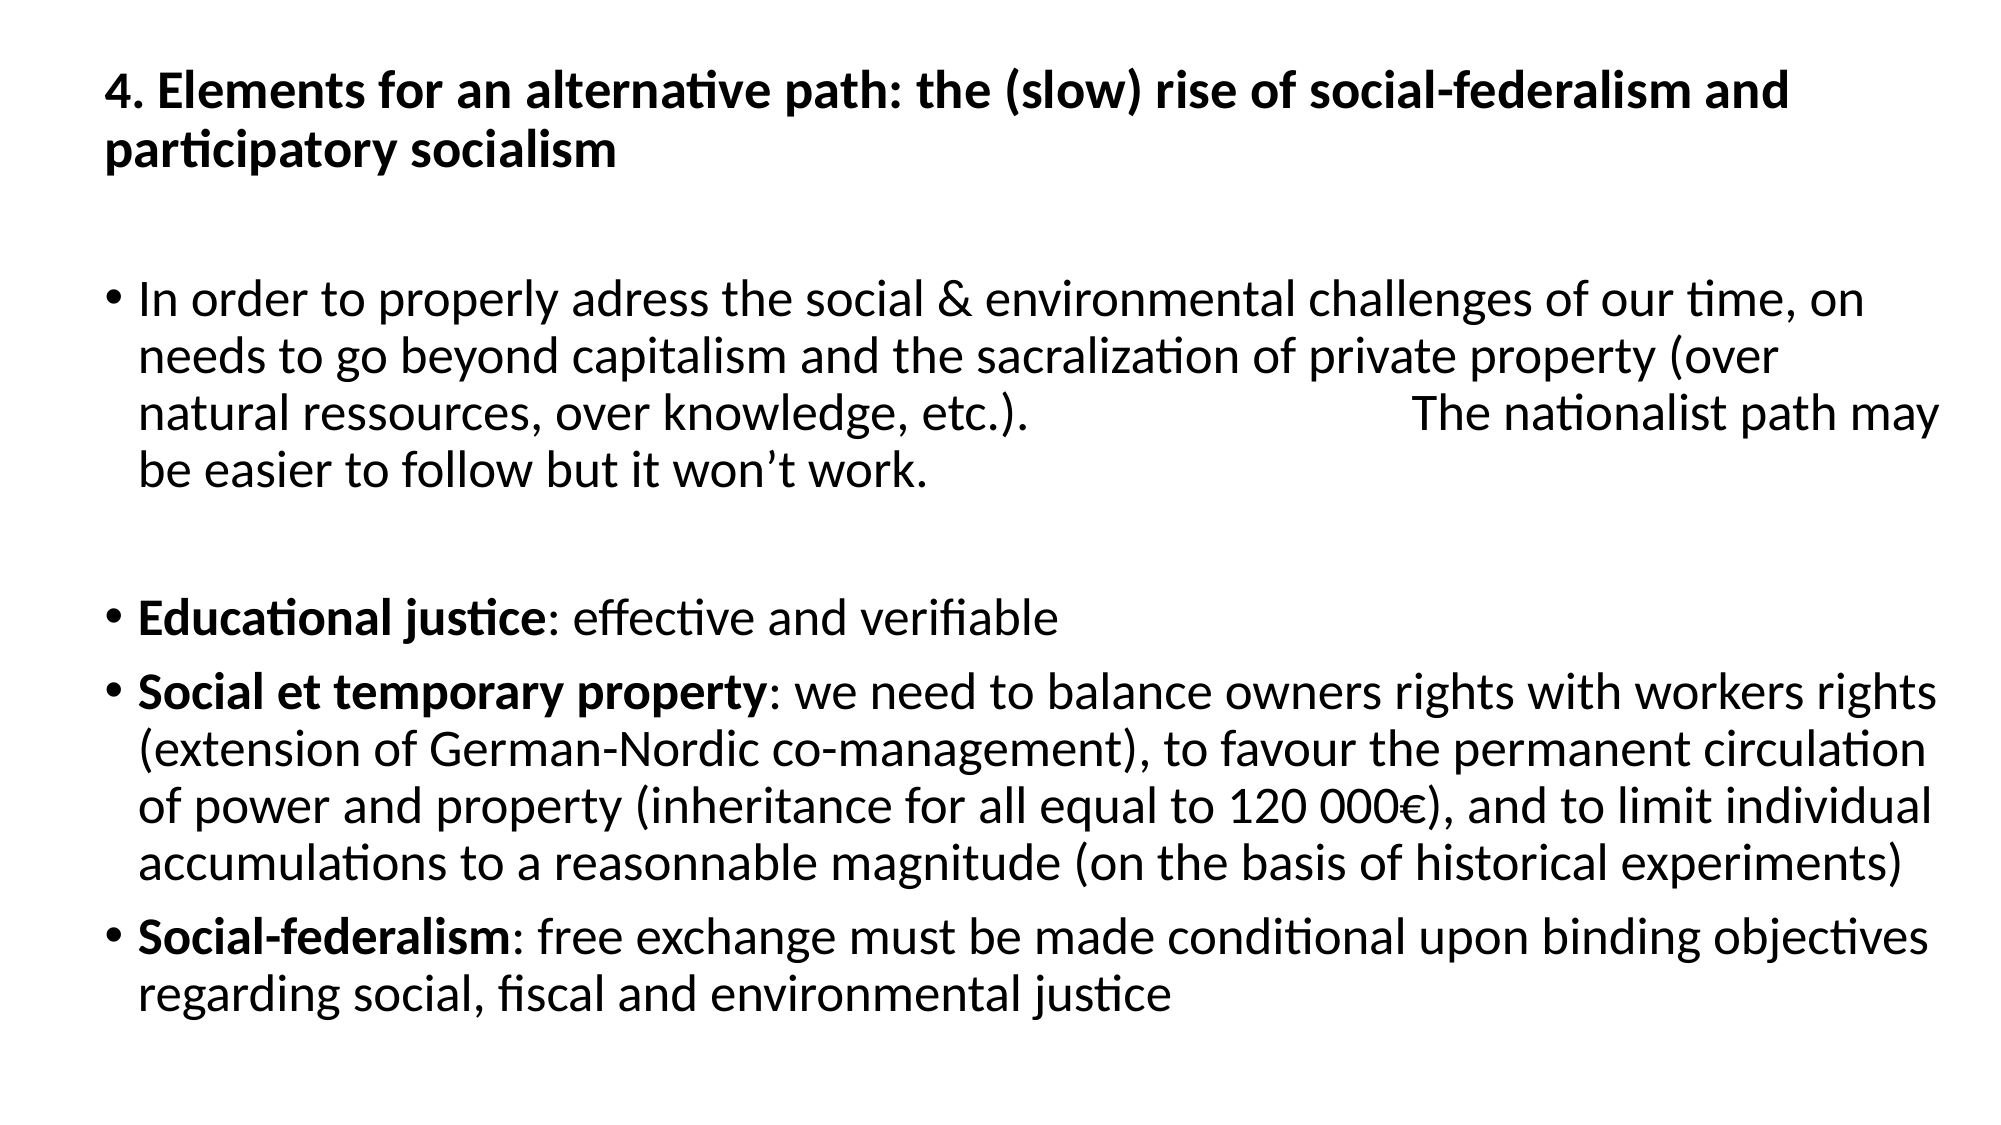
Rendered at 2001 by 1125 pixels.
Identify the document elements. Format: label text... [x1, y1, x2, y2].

list 4. Elements for an alternative path: the (slow) rise of social-federalism and participatory socialism In order to properly adress the social & environmental challenges of our time, on needs to go beyond capitalism and the sacralization of private property (over natural ressources, over knowledge, etc.). The nationalist path may be easier to follow but it won’t work. Educational justice: effective and verifiable Social et temporary property: we need to balance owners rights with workers rights (extension of German-Nordic co-management), to favour the permanent circulation of power and property (inheritance for all equal to 120 000€), and to limit individual accumulations to a reasonnable magnitude (on the basis of historical experiments) Social-federalism: free exchange must be made conditional upon binding objectives regarding social, fiscal and environmental justice [89, 53, 1959, 1083]
